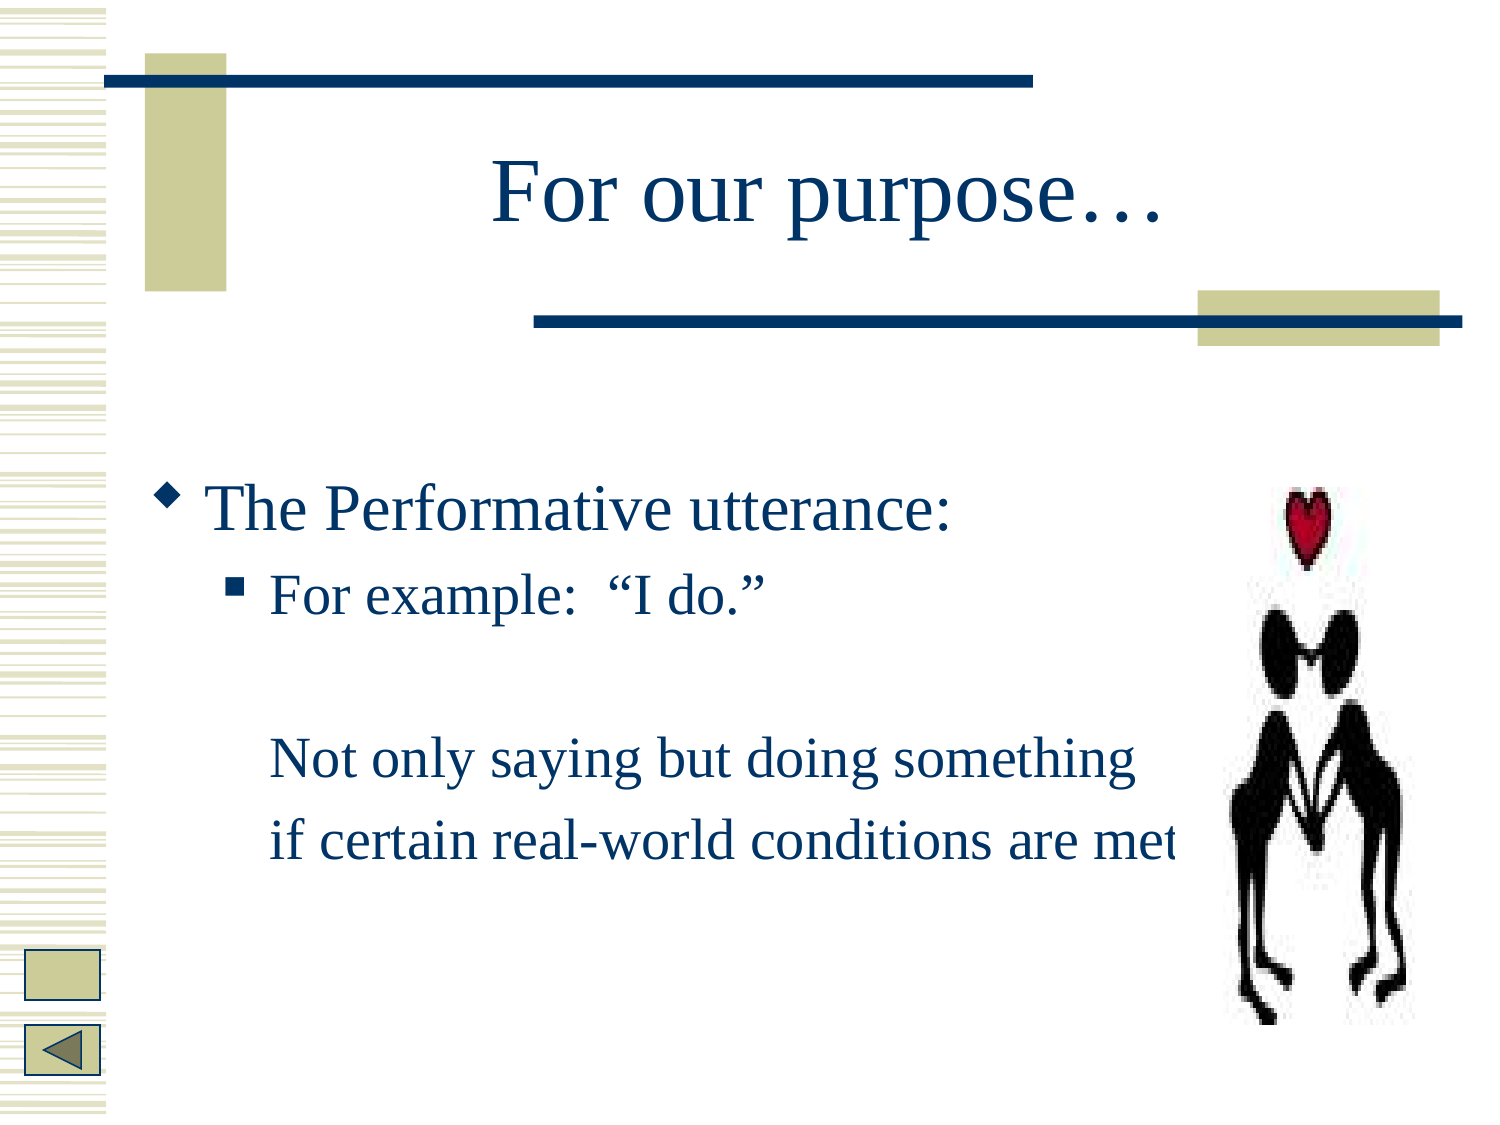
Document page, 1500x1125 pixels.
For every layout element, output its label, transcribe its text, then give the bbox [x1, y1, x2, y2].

title For our purpose… [224, 99, 1436, 288]
text_box [24, 950, 100, 1001]
picture [1174, 487, 1463, 1026]
list The Performative utterance: For example: “I do.” Not only saying but doing something if certain real-world conditions are met. [132, 363, 1439, 1001]
text_box [24, 1025, 100, 1076]
